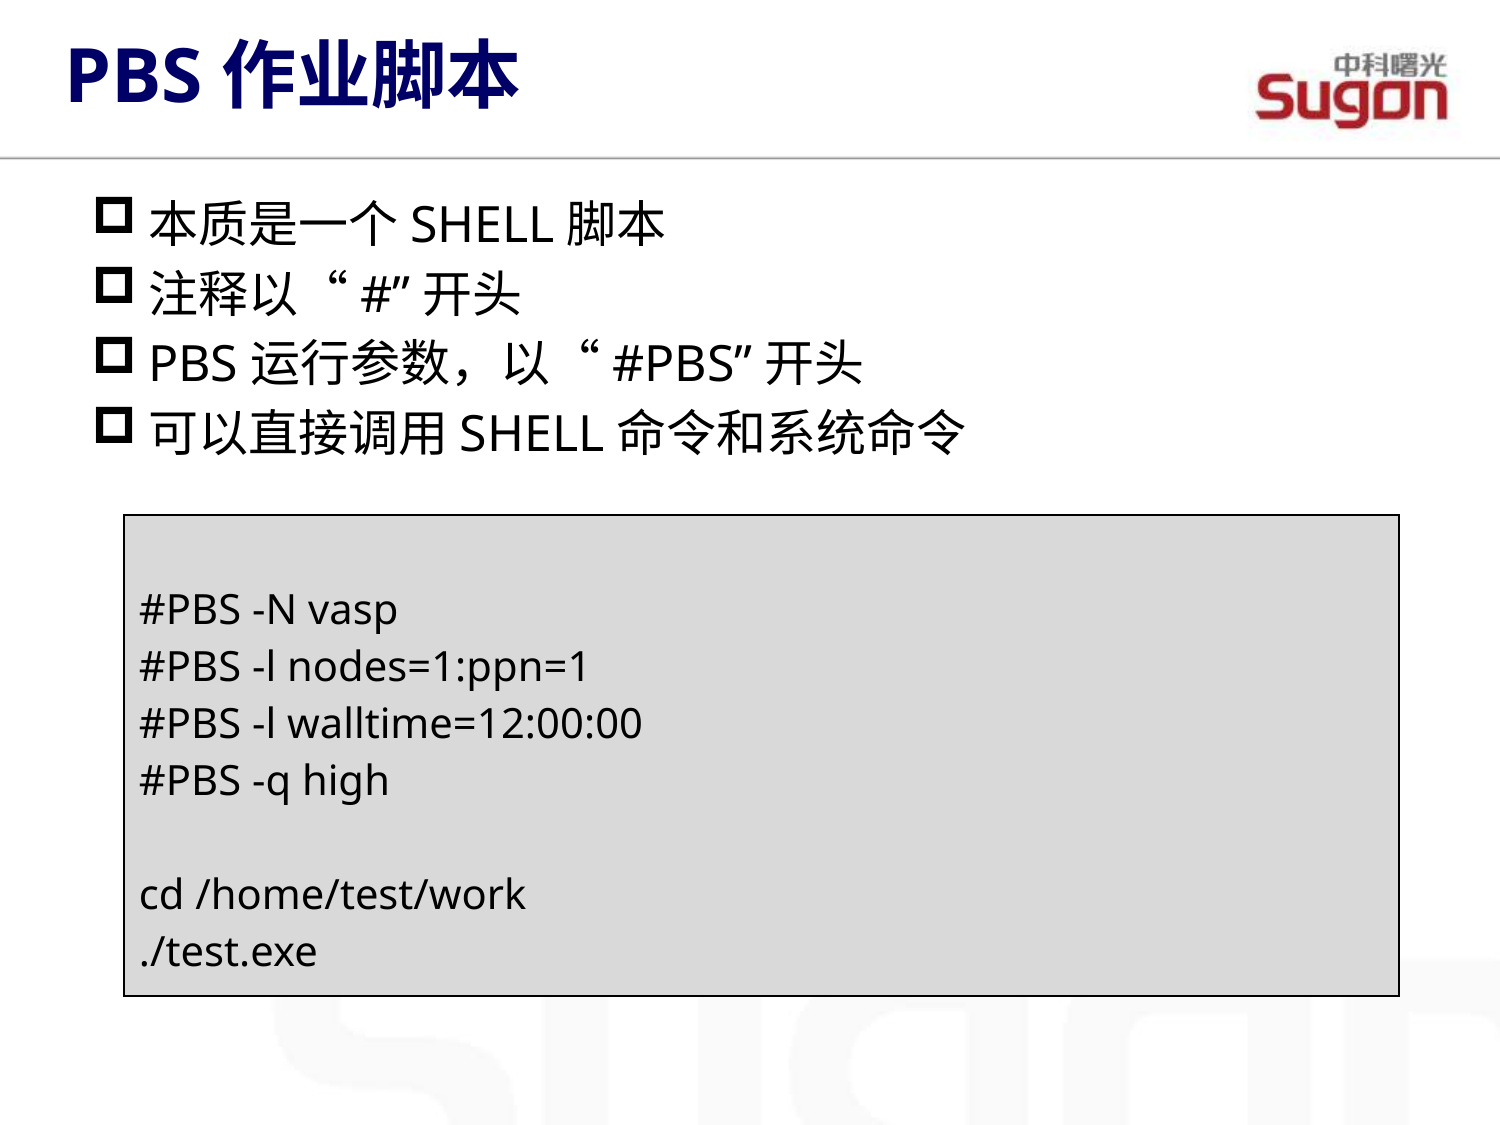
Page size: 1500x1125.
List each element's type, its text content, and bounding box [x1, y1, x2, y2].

table_header #PBS -N vasp #PBS -l nodes=1:ppn=1 #PBS -l walltime=12:00:00 #PBS -q high cd /home/test/work ./test.exe [125, 516, 1398, 995]
picture [0, 0, 1500, 1125]
list 本质是一个SHELL脚本 注释以“#”开头 PBS运行参数，以“#PBS”开头 可以直接调用SHELL命令和系统命令 [76, 184, 1428, 469]
text_box PBS作业脚本 [49, 18, 1400, 126]
